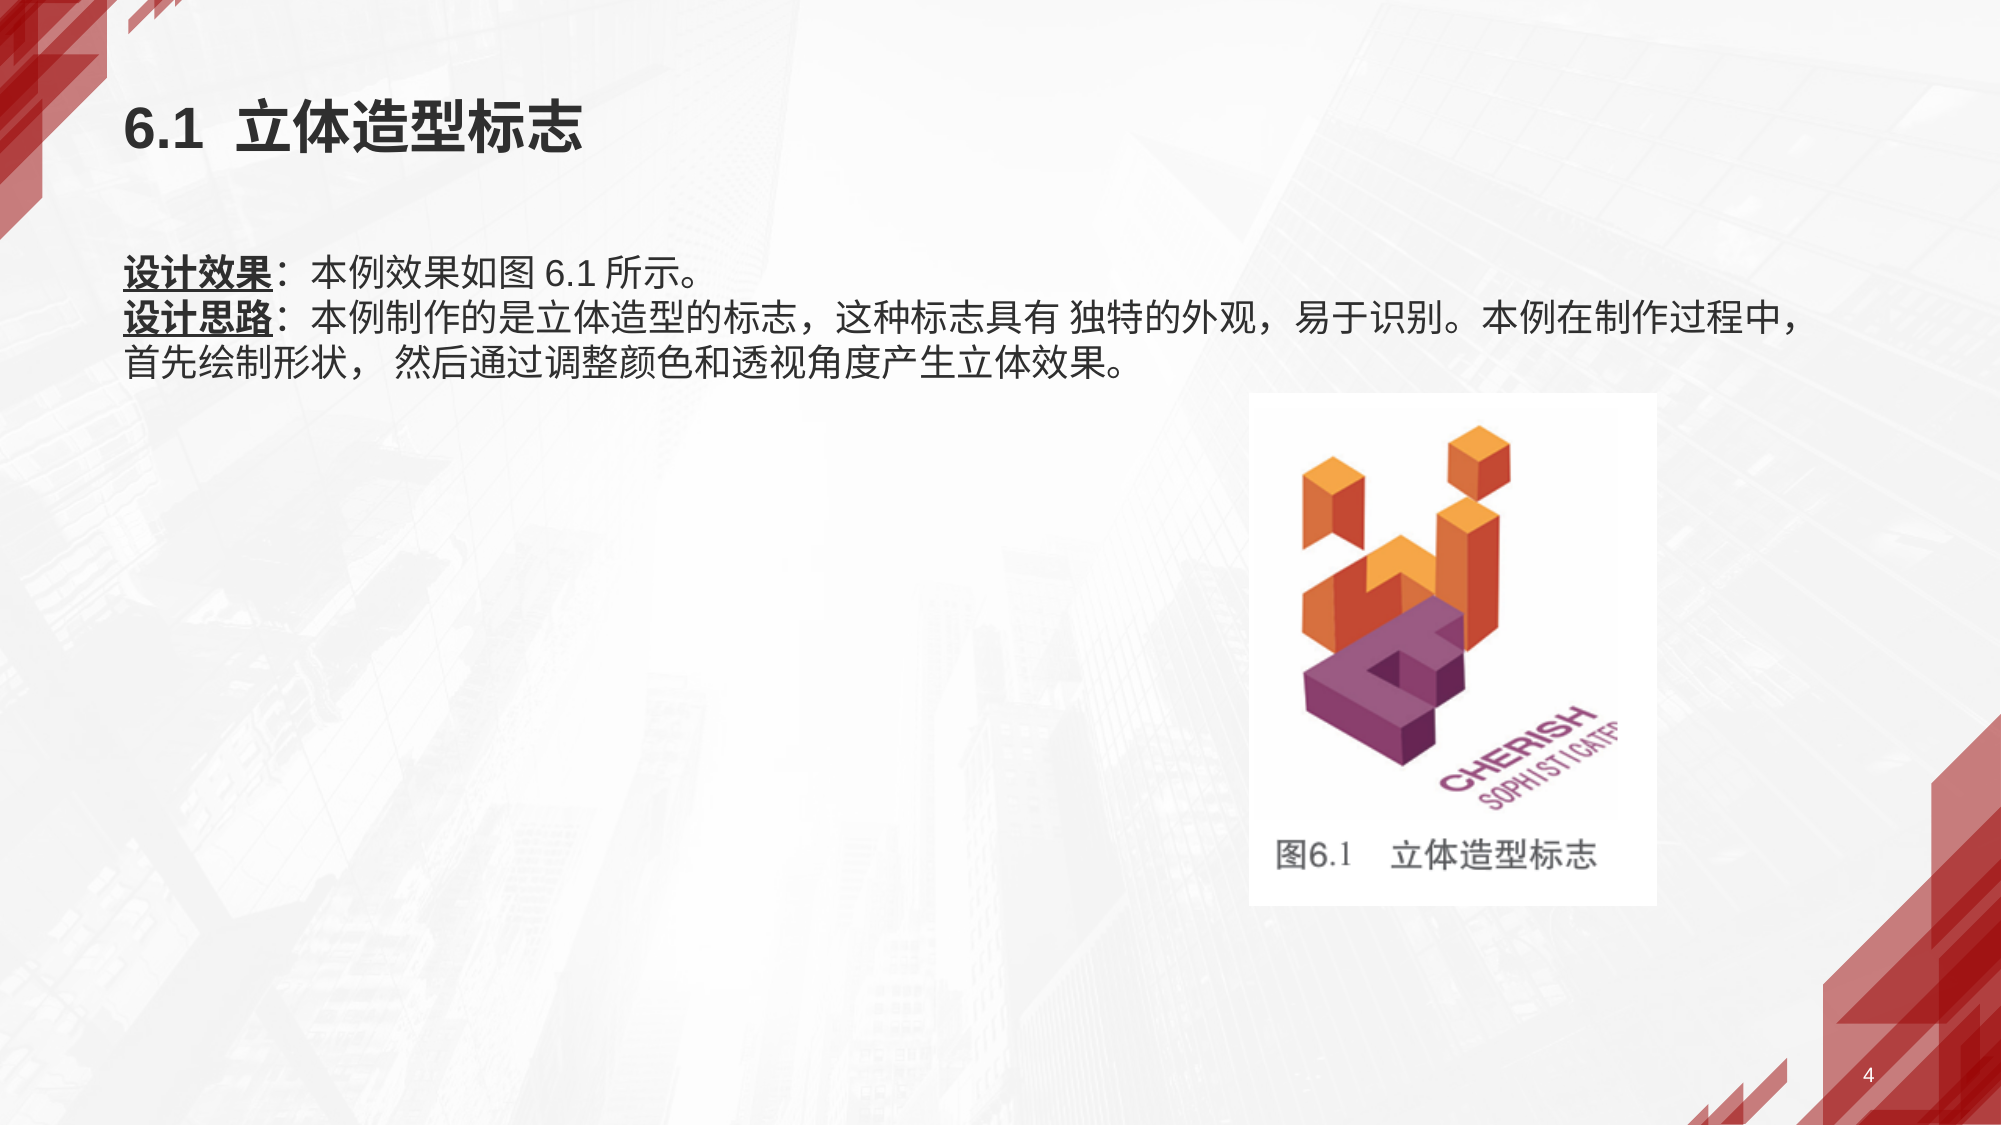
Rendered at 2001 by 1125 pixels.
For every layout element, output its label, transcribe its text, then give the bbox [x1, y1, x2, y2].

title 6.1 立体造型标志 [108, 81, 1890, 169]
text_box 设计效果：本例效果如图6.1所示。 设计思路：本例制作的是立体造型的标志，这种标志具有 独特的外观，易于识别。本例在制作过程中，首先绘制形状， 然后通过调整颜色和透视角度产生立体效果。 [108, 241, 1867, 392]
picture [1249, 392, 1657, 906]
slide_number 4 [1452, 1056, 1890, 1092]
